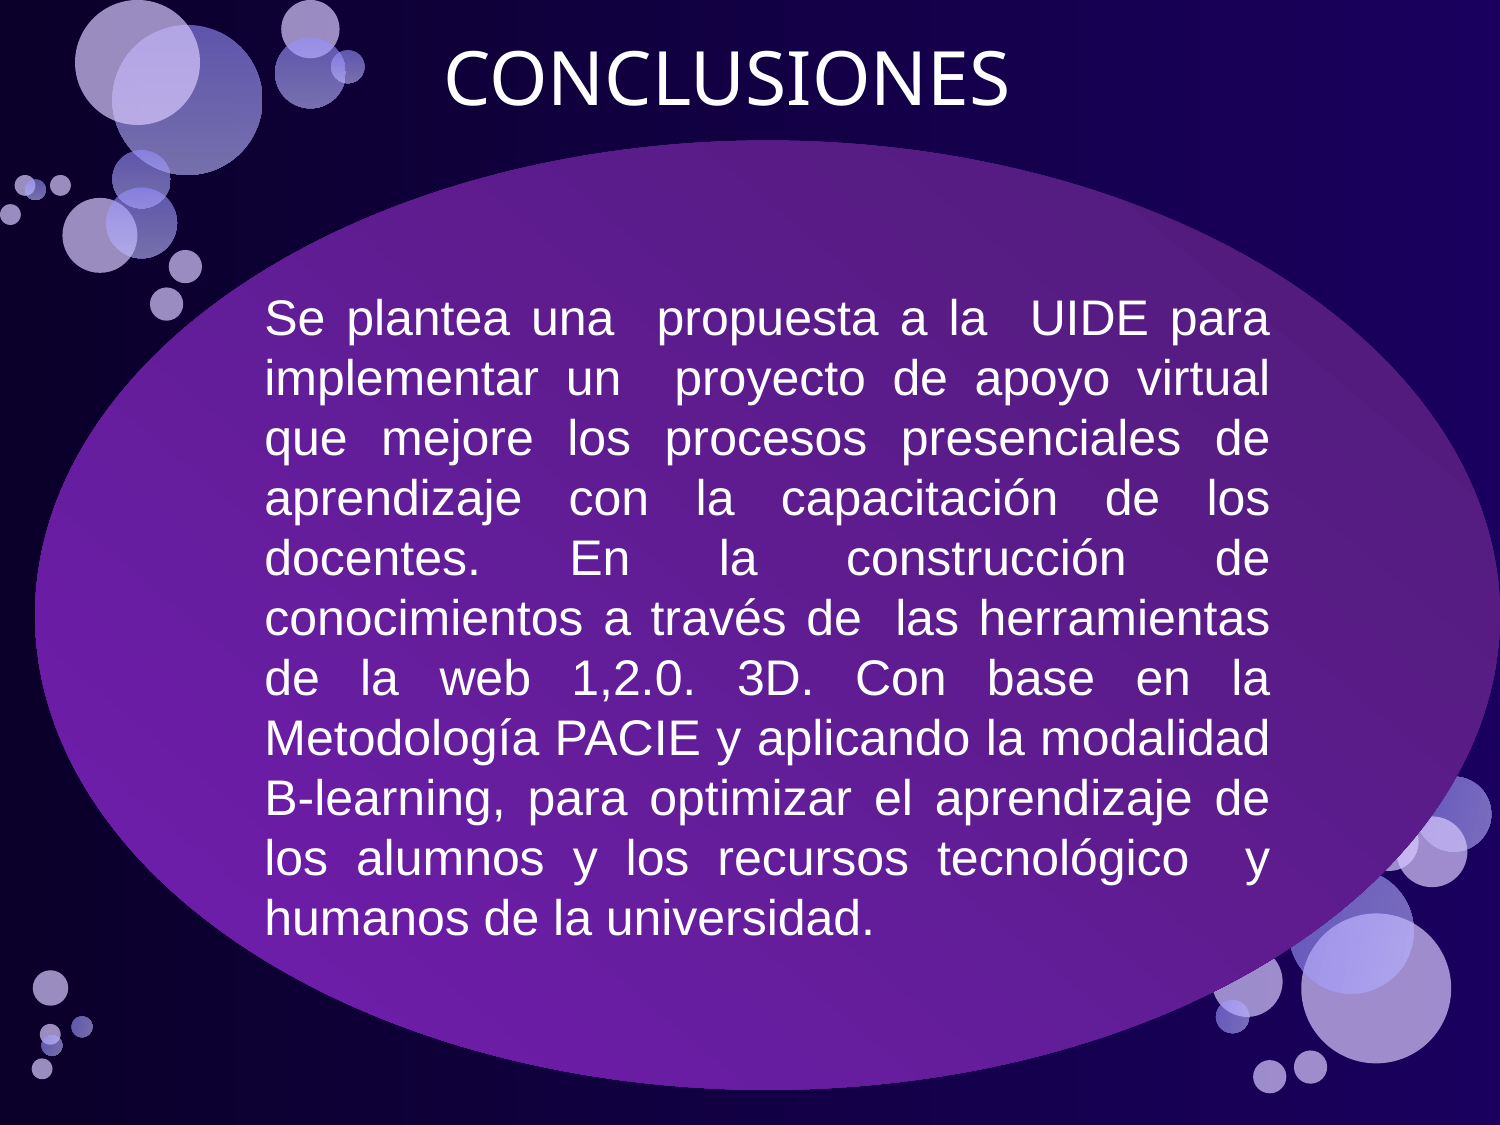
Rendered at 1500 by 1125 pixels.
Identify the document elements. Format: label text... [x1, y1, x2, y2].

text_box CONCLUSIONES [428, 23, 1046, 129]
text_box Se plantea una propuesta a la UIDE para implementar un proyecto de apoyo virtual que mejore los procesos presenciales de aprendizaje con la capacitación de los docentes. En la construcción de conocimientos a través de las herramientas de la web 1,2.0. 3D. Con base en la Metodología PACIE y aplicando la modalidad B-learning, para optimizar el aprendizaje de los alumnos y los recursos tecnológico y humanos de la universidad. [35, 140, 1500, 1090]
